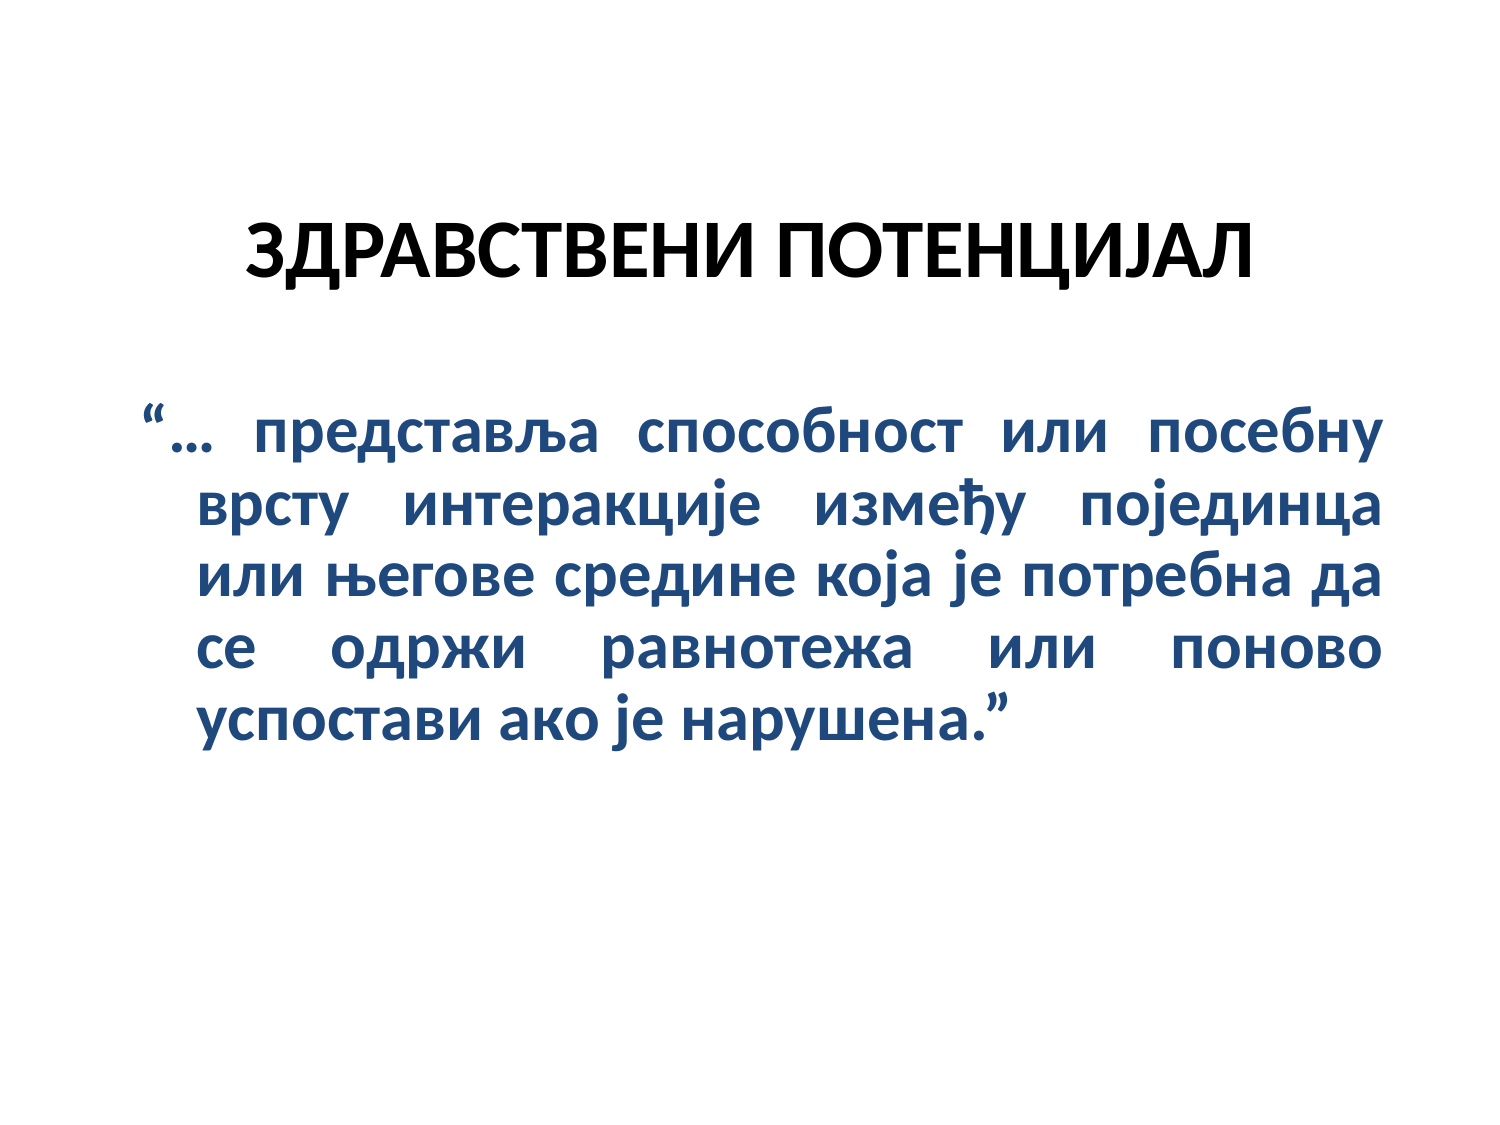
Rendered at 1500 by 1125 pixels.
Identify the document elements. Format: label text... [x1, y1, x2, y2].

list “… представља способност или посебну врсту интеракције између појединца или његове средине која је потребна да се одржи равнотежа или поново успостави ако је нарушена.” [124, 387, 1400, 851]
title ЗДРАВСТВЕНИ ПОТЕНЦИЈАЛ [112, 149, 1388, 338]
